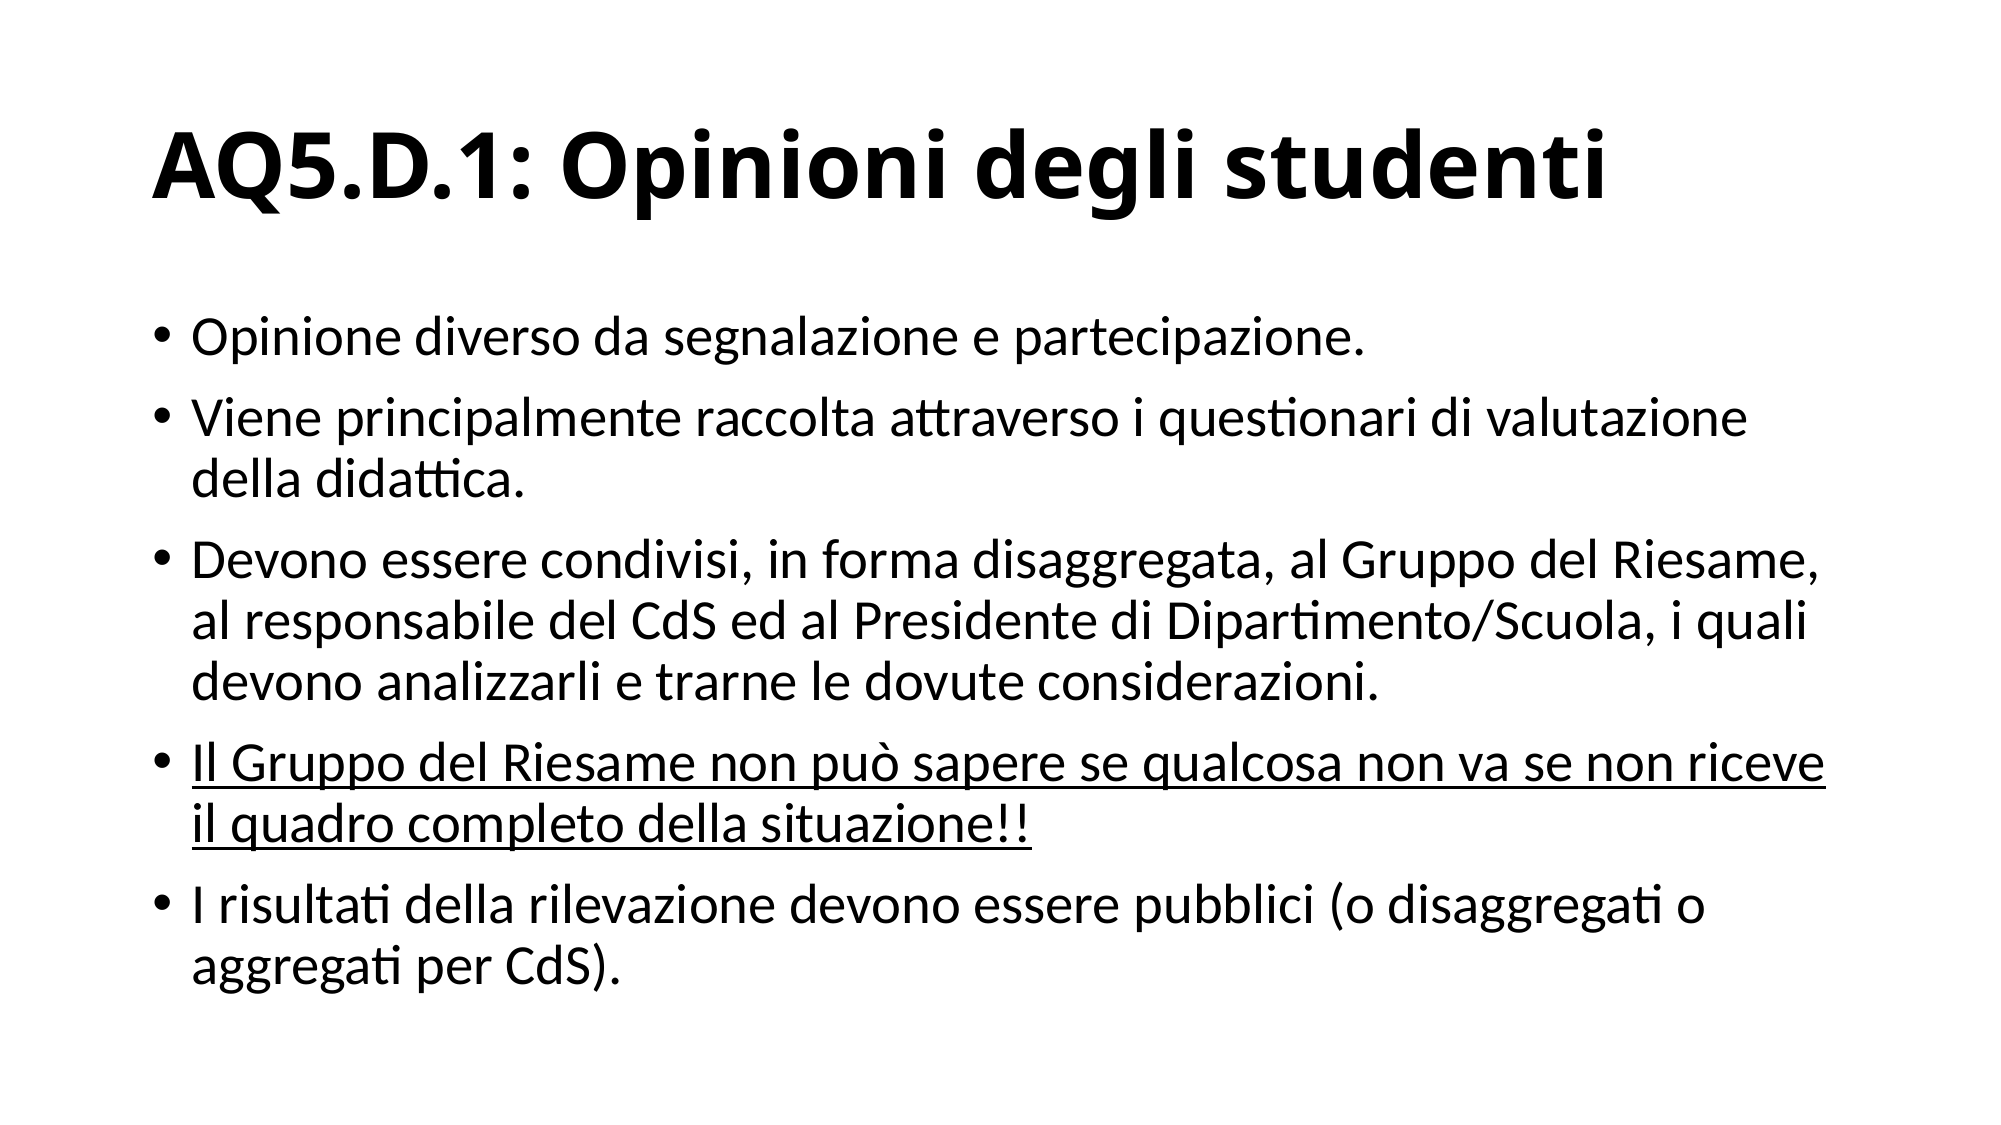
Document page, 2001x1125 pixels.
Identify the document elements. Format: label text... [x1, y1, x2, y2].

list Opinione diverso da segnalazione e partecipazione. Viene principalmente raccolta attraverso i questionari di valutazione della didattica. Devono essere condivisi, in forma disaggregata, al Gruppo del Riesame, al responsabile del CdS ed al Presidente di Dipartimento/Scuola, i quali devono analizzarli e trarne le dovute considerazioni. Il Gruppo del Riesame non può sapere se qualcosa non va se non riceve il quadro completo della situazione!! I risultati della rilevazione devono essere pubblici (o disaggregati o aggregati per CdS). [137, 299, 1863, 1014]
title AQ5.D.1: Opinioni degli studenti [137, 59, 1863, 278]
